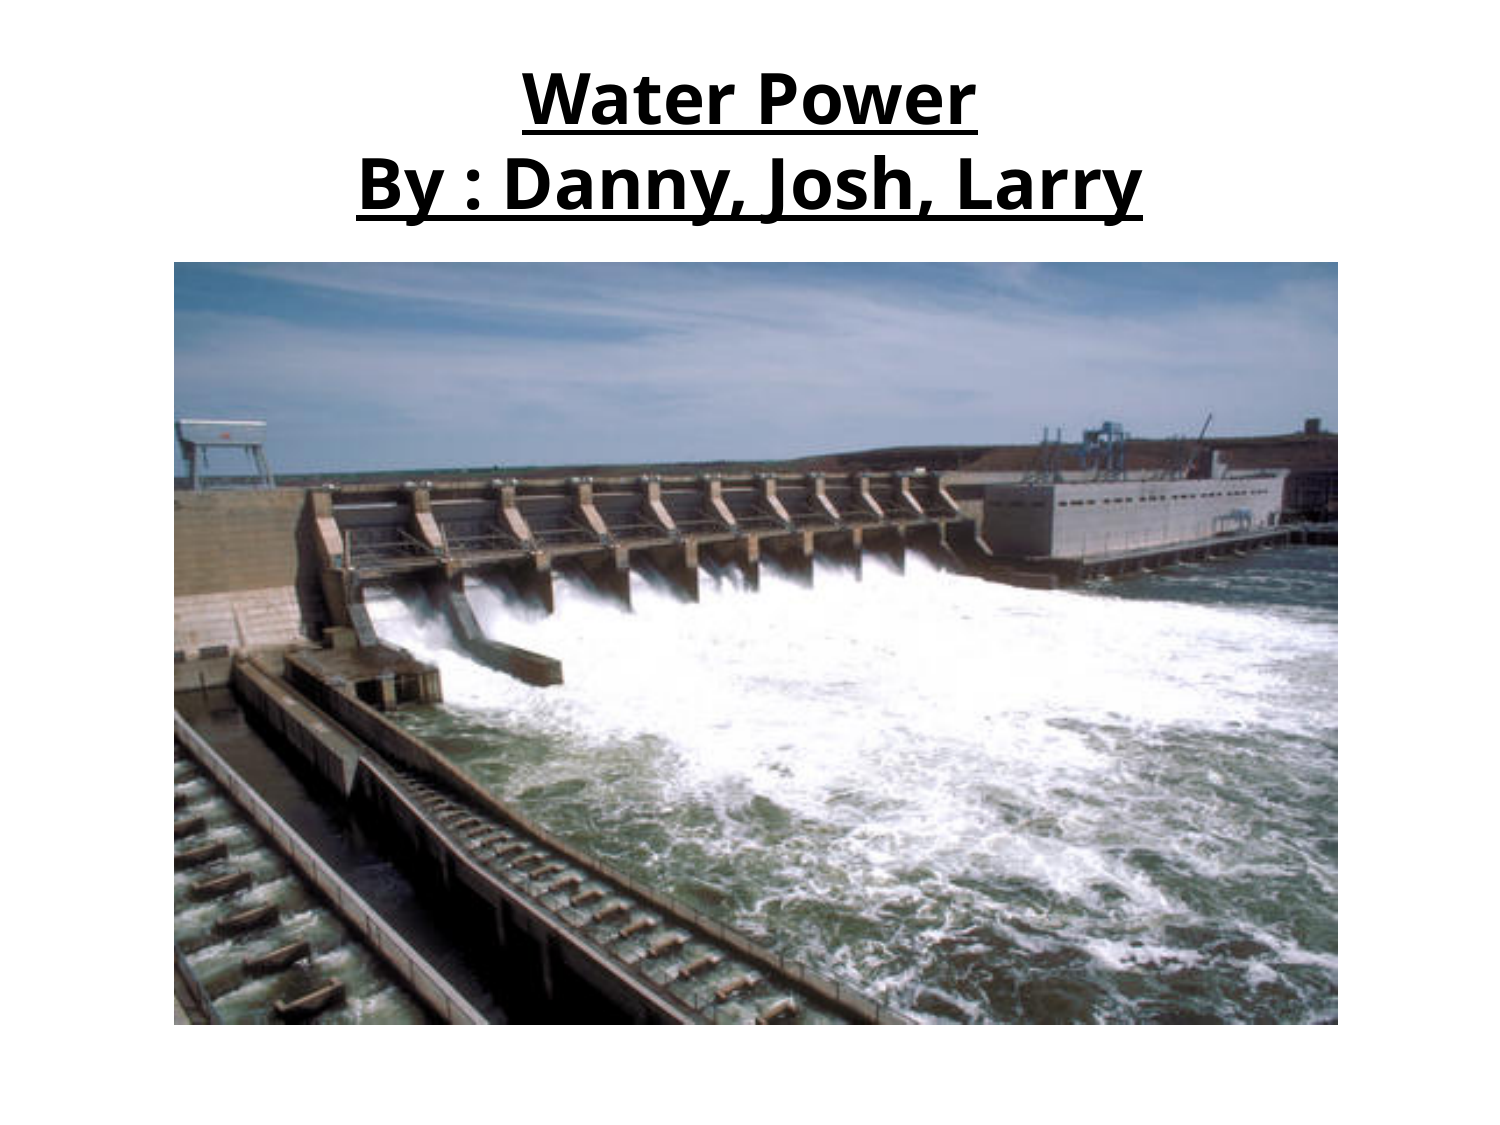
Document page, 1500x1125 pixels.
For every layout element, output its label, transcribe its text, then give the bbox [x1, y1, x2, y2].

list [174, 262, 1338, 1026]
title Water Power By : Danny, Josh, Larry [75, 45, 1425, 233]
